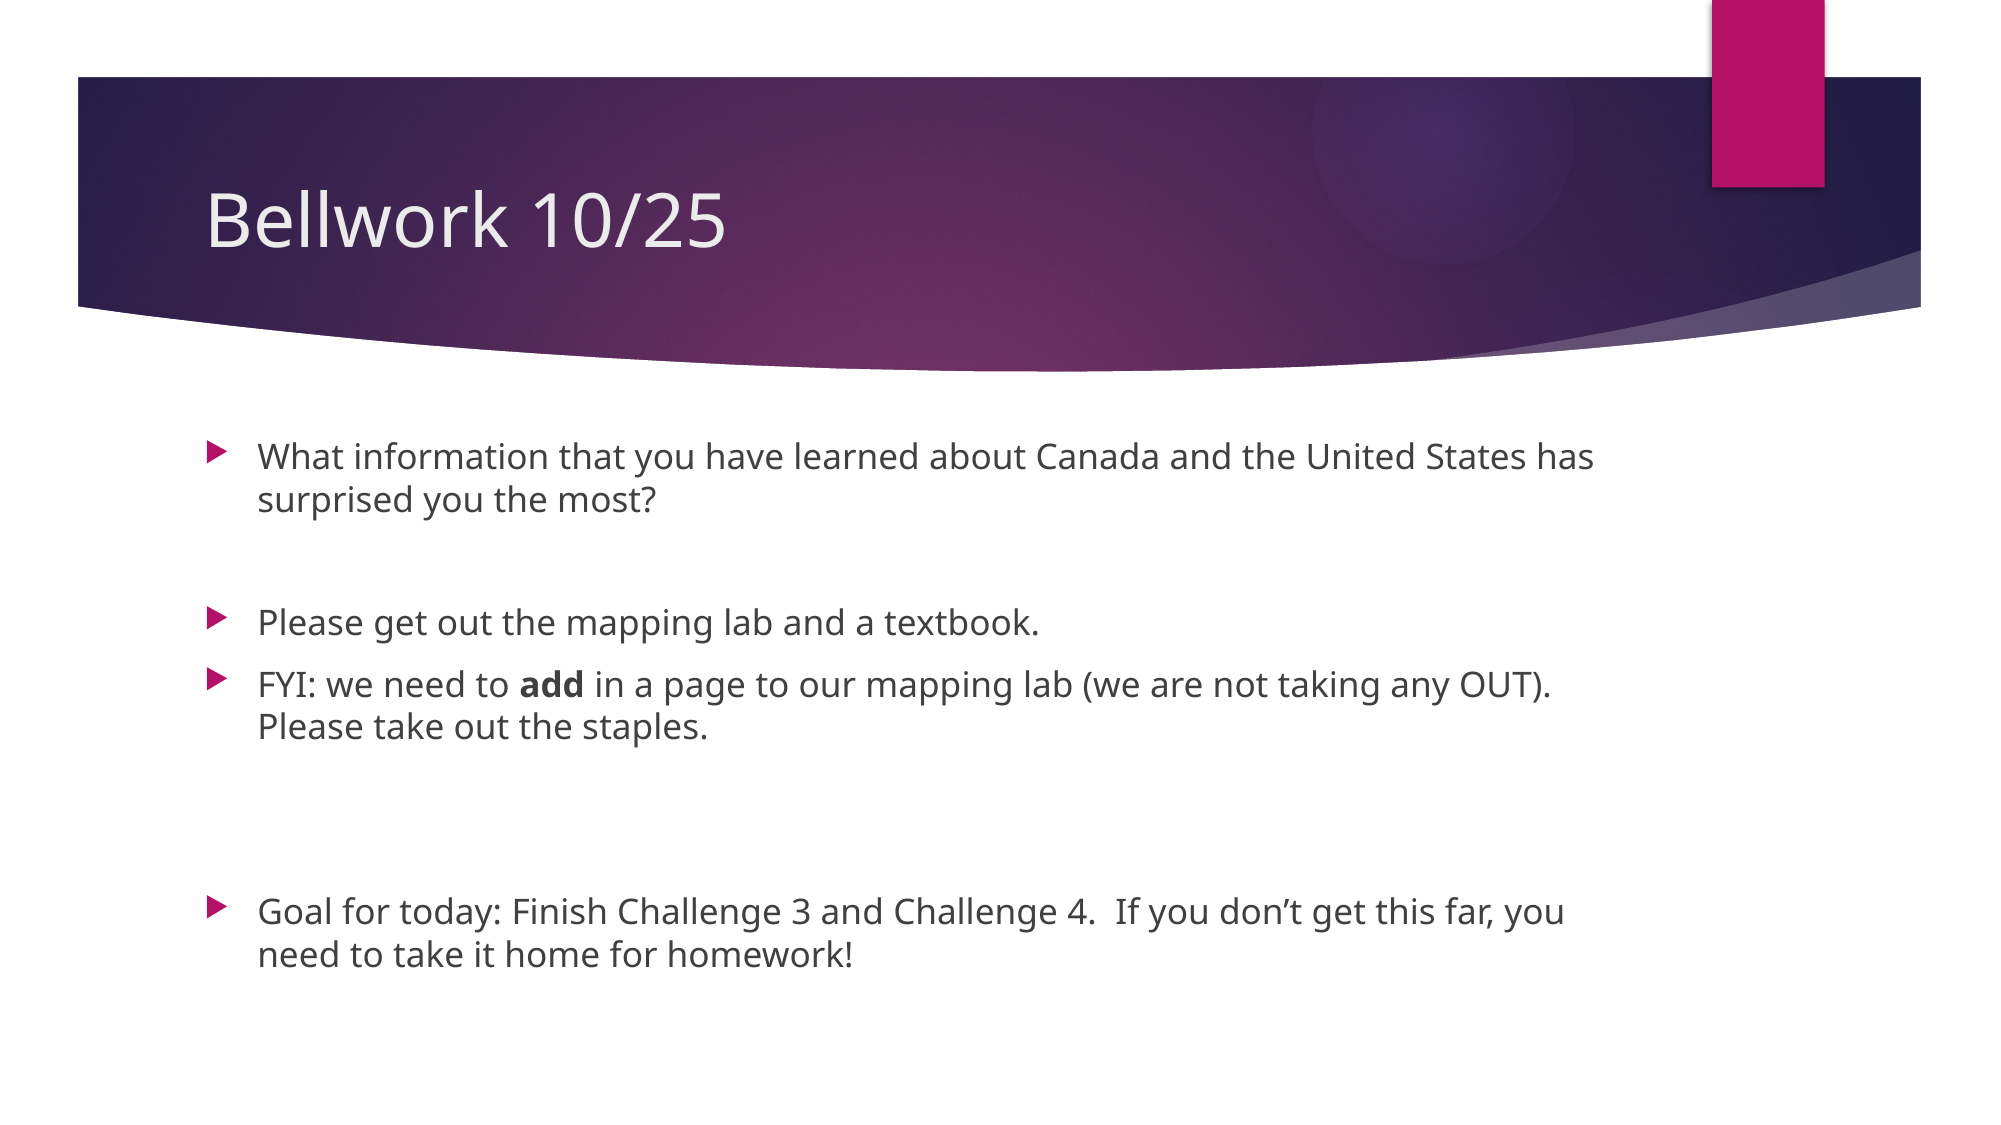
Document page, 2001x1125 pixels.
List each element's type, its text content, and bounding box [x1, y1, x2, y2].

title Bellwork 10/25 [189, 159, 1627, 276]
list What information that you have learned about Canada and the United States has surprised you the most? Please get out the mapping lab and a textbook. FYI: we need to add in a page to our mapping lab (we are not taking any OUT). Please take out the staples. Goal for today: Finish Challenge 3 and Challenge 4. If you don’t get this far, you need to take it home for homework! [189, 427, 1638, 988]
